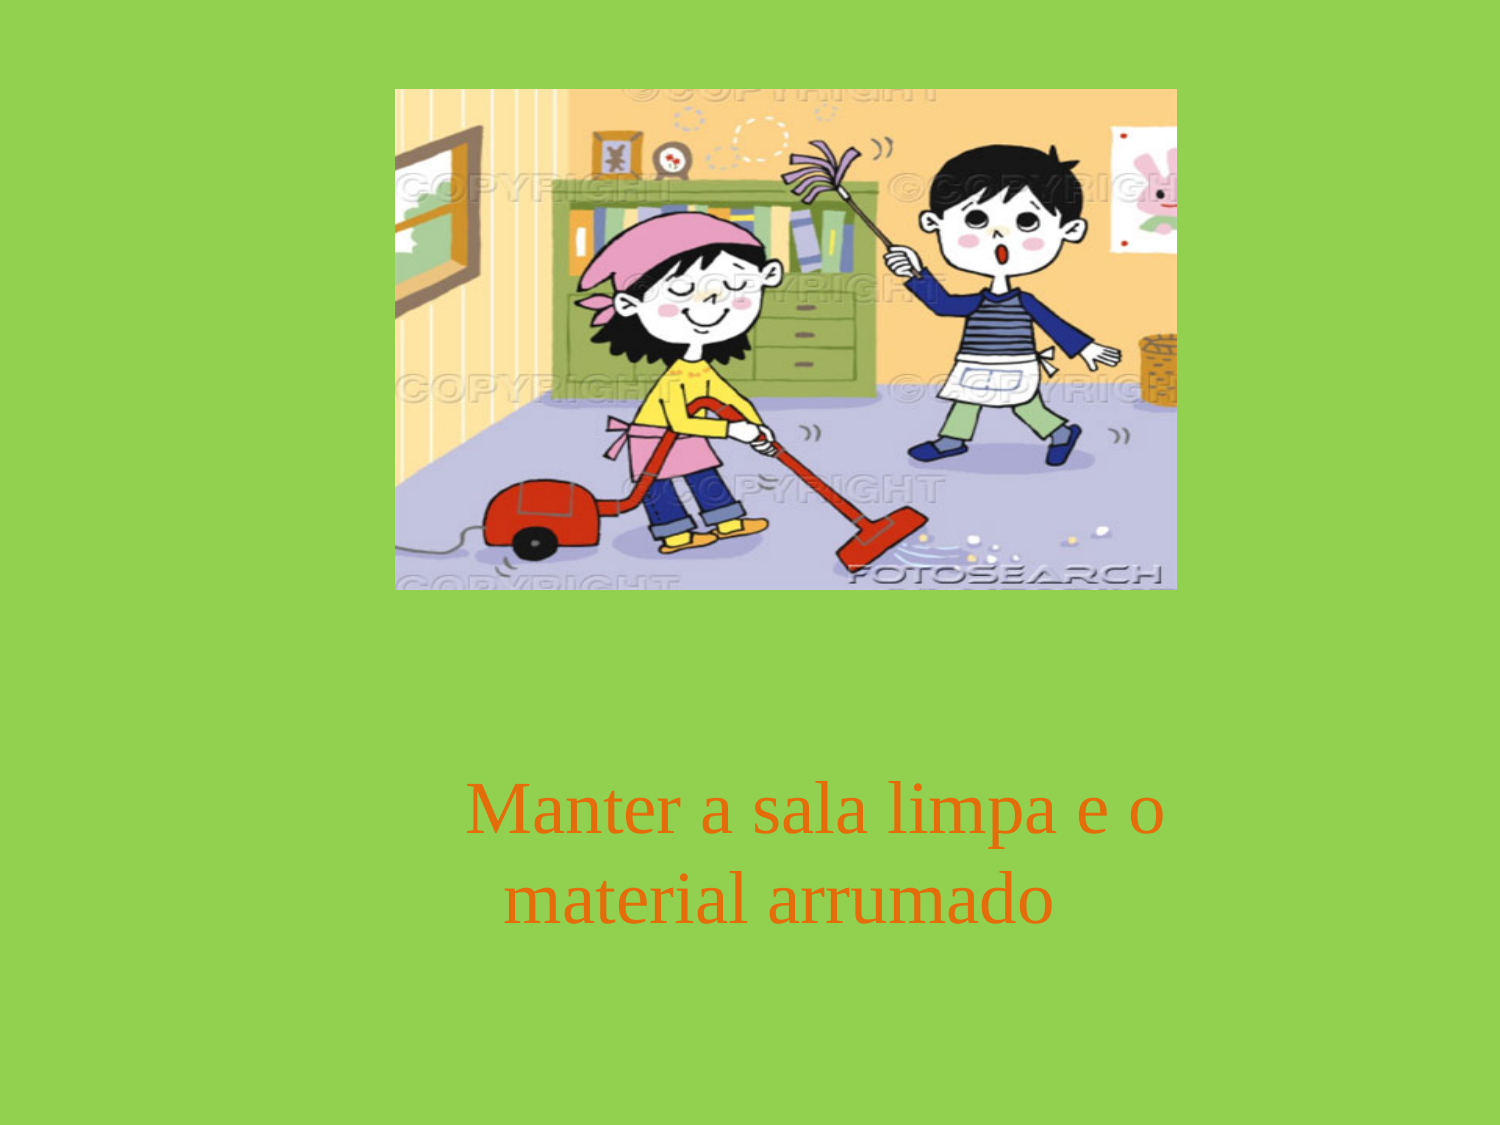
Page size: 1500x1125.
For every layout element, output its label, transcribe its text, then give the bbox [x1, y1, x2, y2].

text_box Manter a sala limpa e o material arrumado [301, 751, 1258, 947]
picture [395, 89, 1178, 591]
